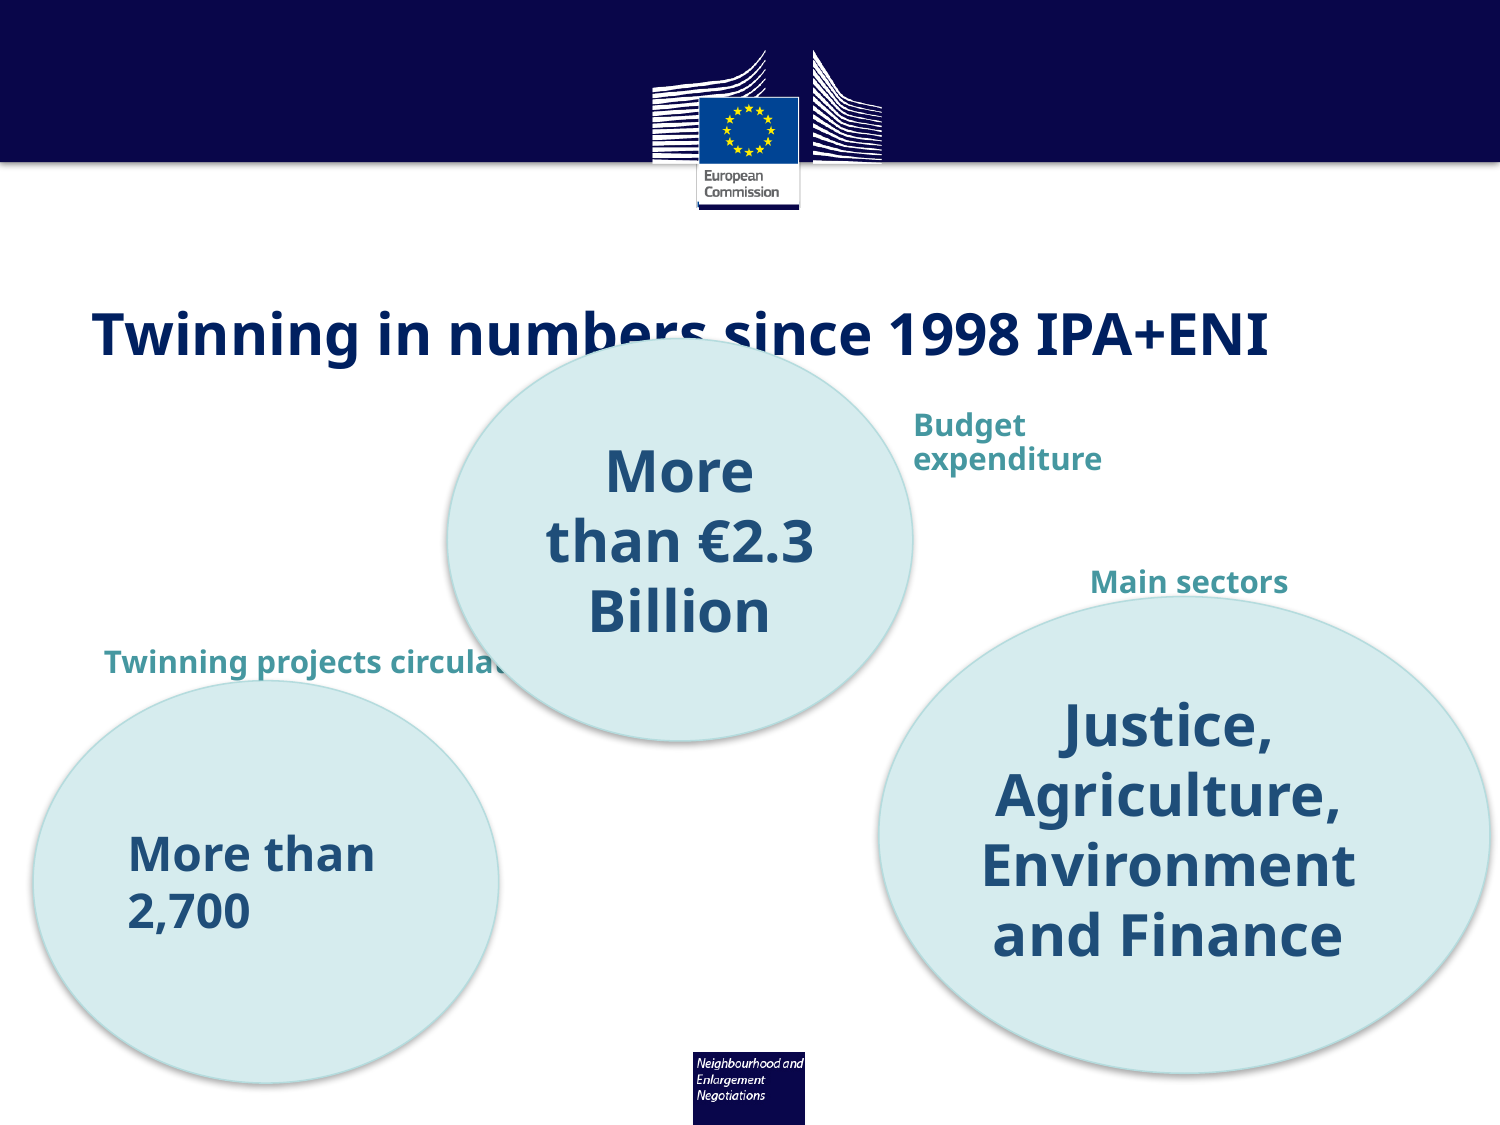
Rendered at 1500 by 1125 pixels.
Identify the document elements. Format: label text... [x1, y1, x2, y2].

text_box Budget expenditure [909, 346, 1139, 541]
picture [693, 1052, 805, 1125]
picture [615, 50, 885, 255]
text_box More than 2,700 [112, 816, 420, 946]
title Twinning in numbers since 1998 IPA+ENI [76, 255, 1427, 409]
text_box [877, 641, 1491, 1075]
text_box Twinning projects circulated [33, 512, 502, 681]
text_box Main sectors [1086, 486, 1365, 681]
text_box [33, 681, 499, 1084]
text_box Justice, Agriculture, Environment and Finance [942, 680, 1395, 976]
text_box More than €2.3 Billion [530, 426, 830, 651]
text_box [446, 337, 914, 742]
text_box [950, 608, 1086, 680]
